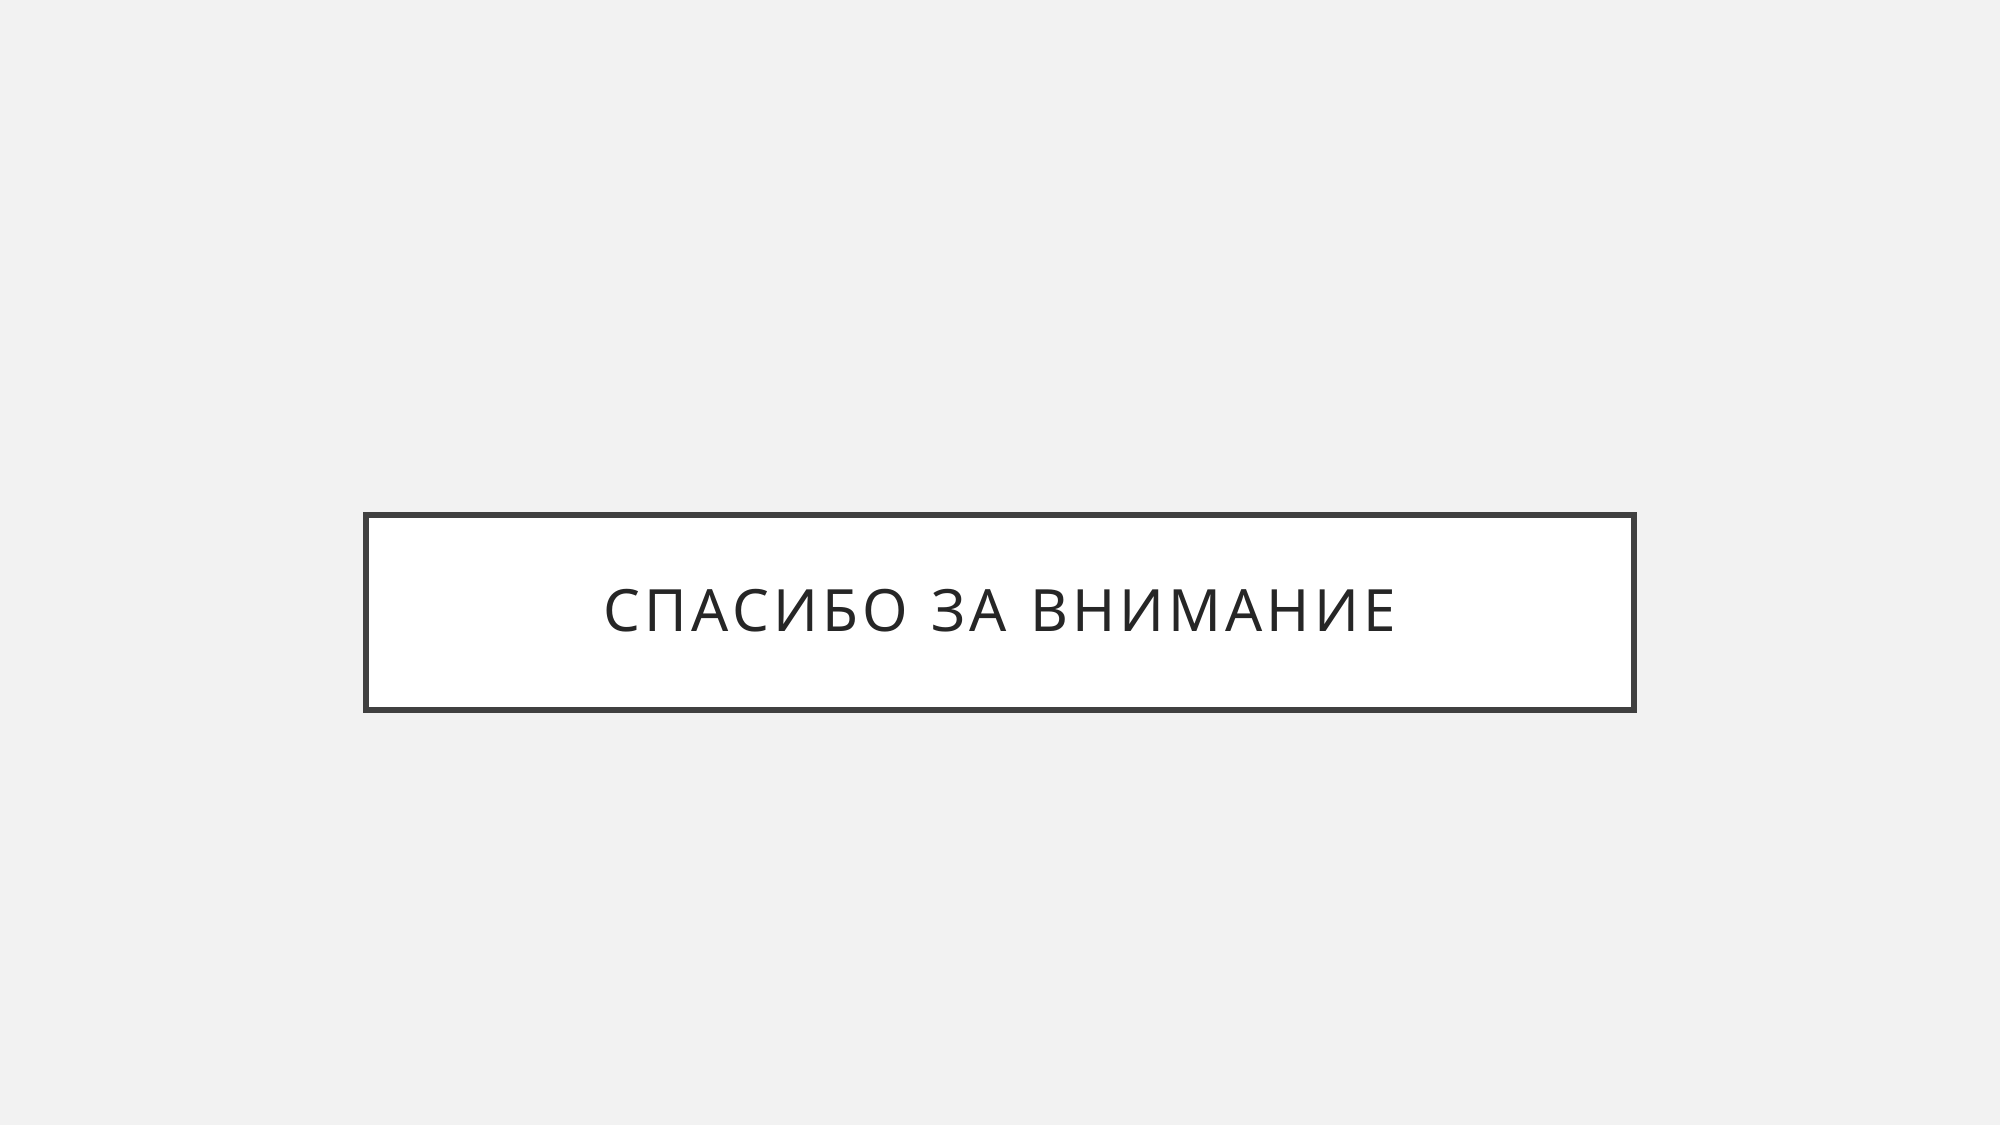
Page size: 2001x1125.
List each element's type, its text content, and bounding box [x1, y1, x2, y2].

title Спасибо за внимание [363, 512, 1637, 713]
